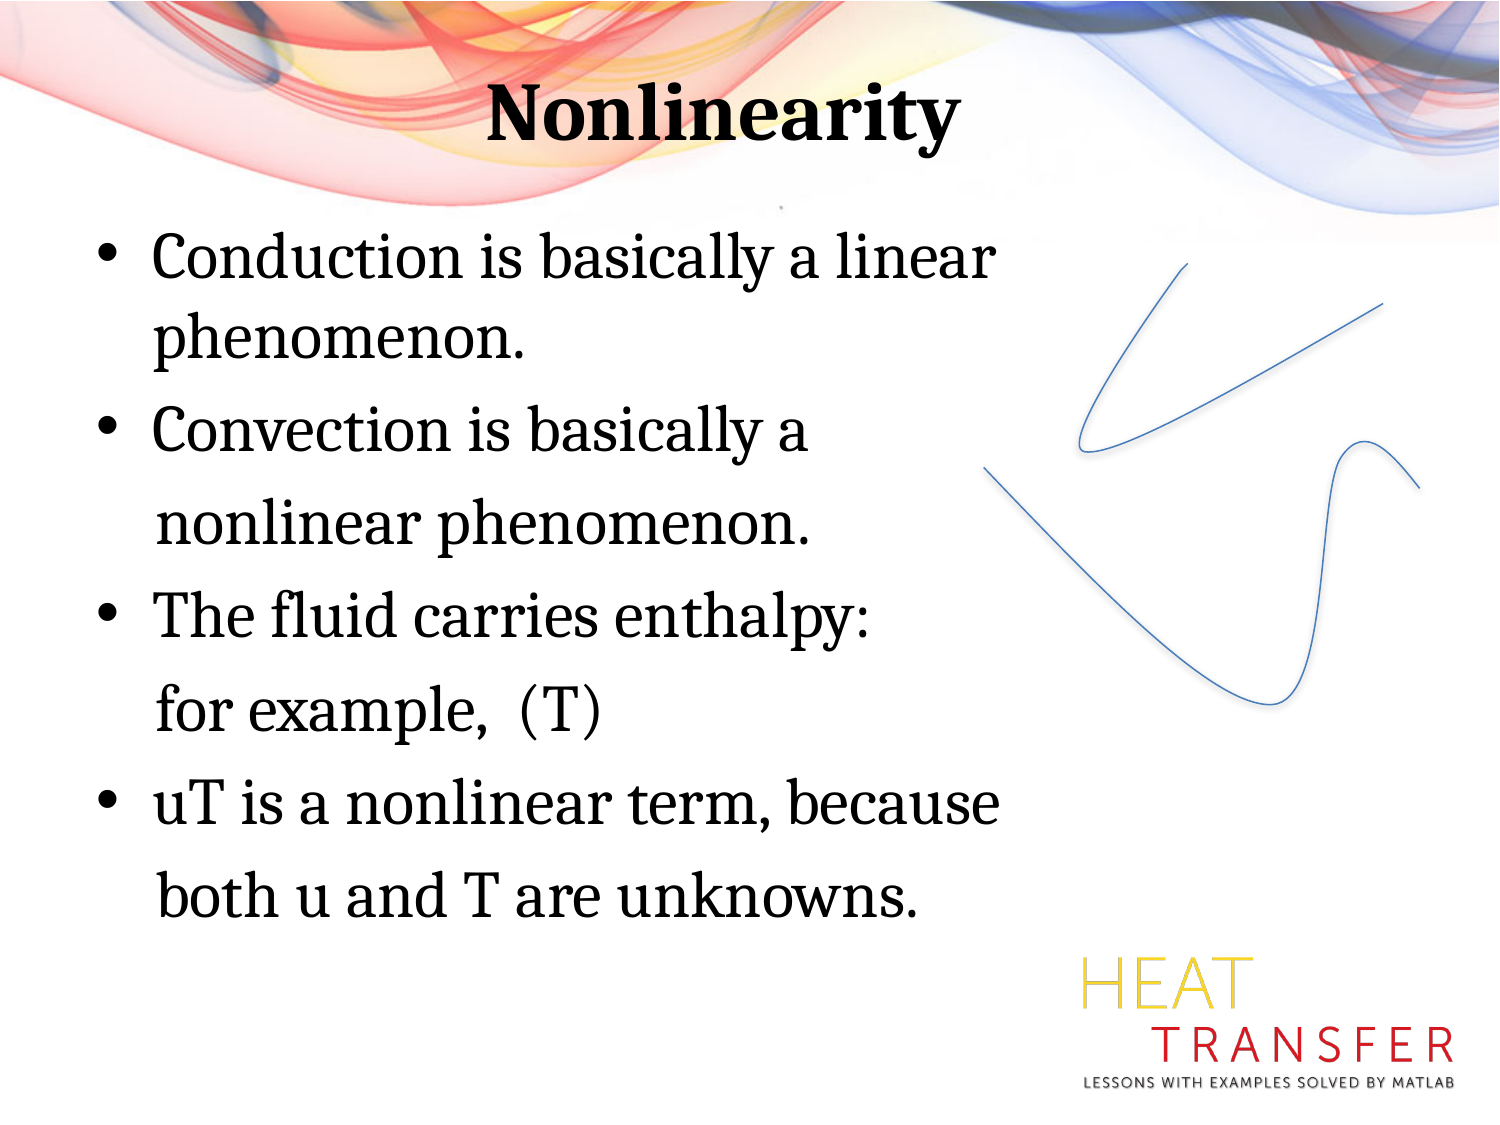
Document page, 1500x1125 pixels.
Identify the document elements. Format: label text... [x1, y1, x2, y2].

picture [1075, 946, 1464, 1093]
text_box [983, 440, 1421, 706]
picture [162, 237, 178, 243]
text_box Nonlinearity [81, 49, 1385, 164]
text_box [1078, 262, 1384, 453]
picture [0, 1, 1499, 243]
